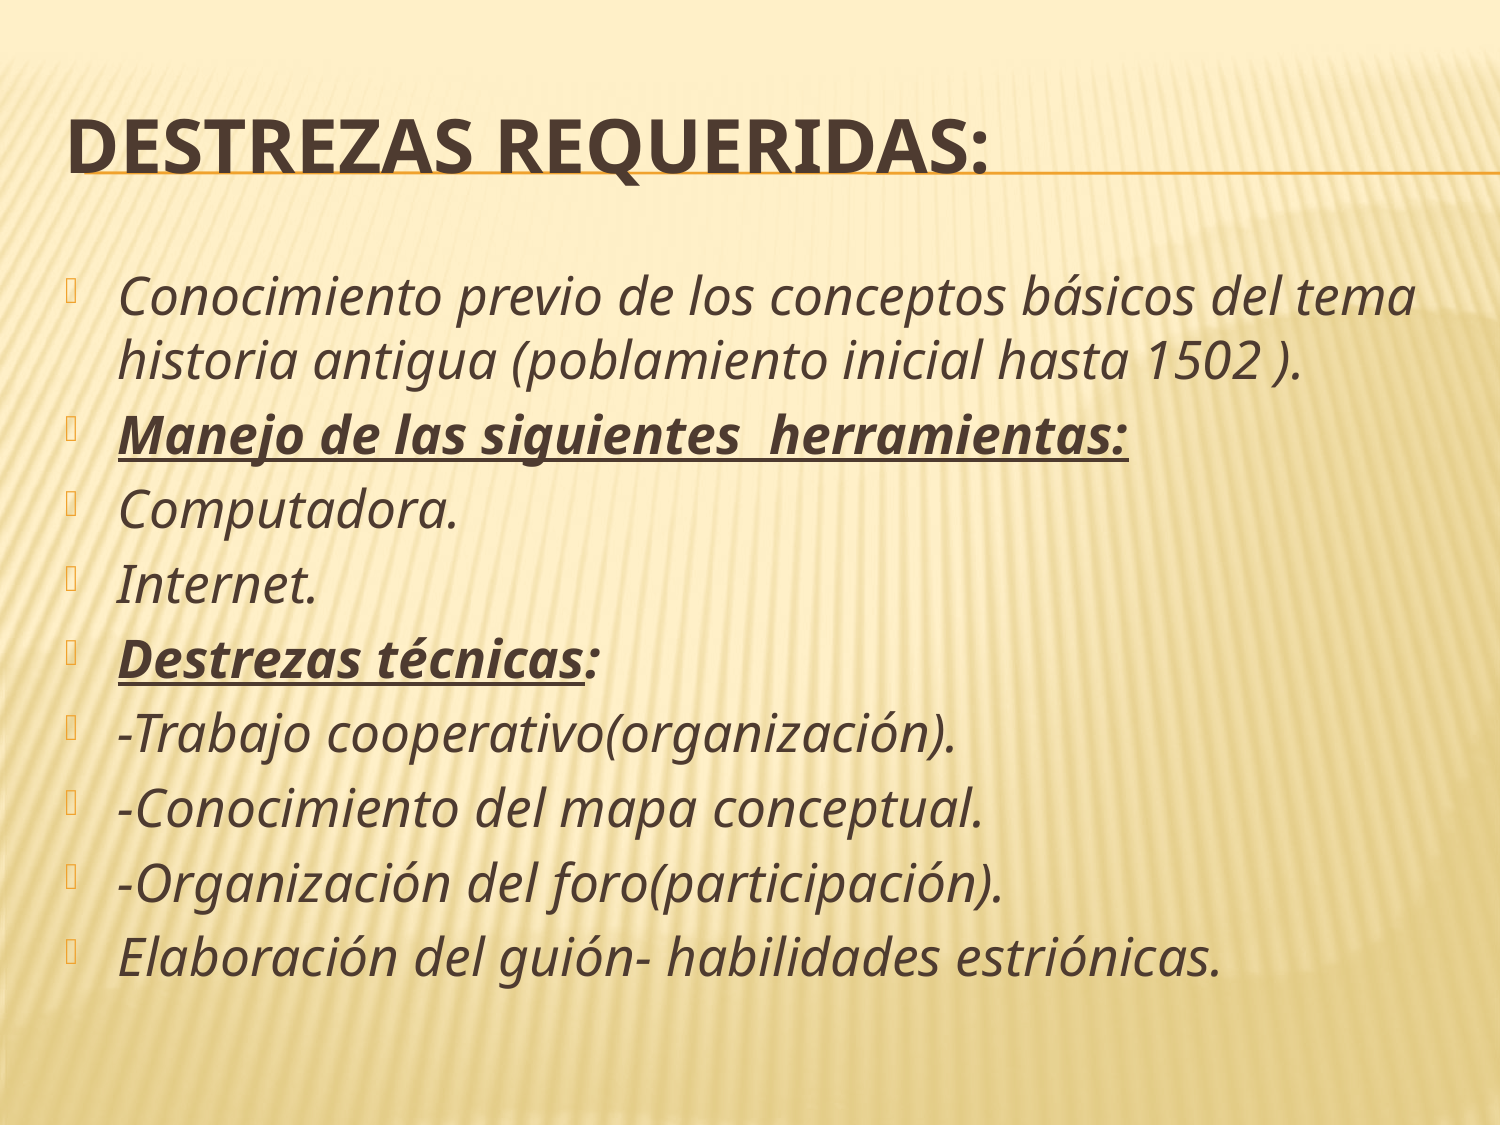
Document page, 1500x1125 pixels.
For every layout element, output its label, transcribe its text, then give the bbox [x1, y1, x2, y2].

list Conocimiento previo de los conceptos básicos del tema historia antigua (poblamiento inicial hasta 1502 ). Manejo de las siguientes herramientas: Computadora. Internet. Destrezas técnicas: -Trabajo cooperativo(organización). -Conocimiento del mapa conceptual. -Organización del foro(participación). Elaboración del guión- habilidades estriónicas. [50, 254, 1475, 998]
title Destrezas requeridas: [50, 75, 1475, 213]
